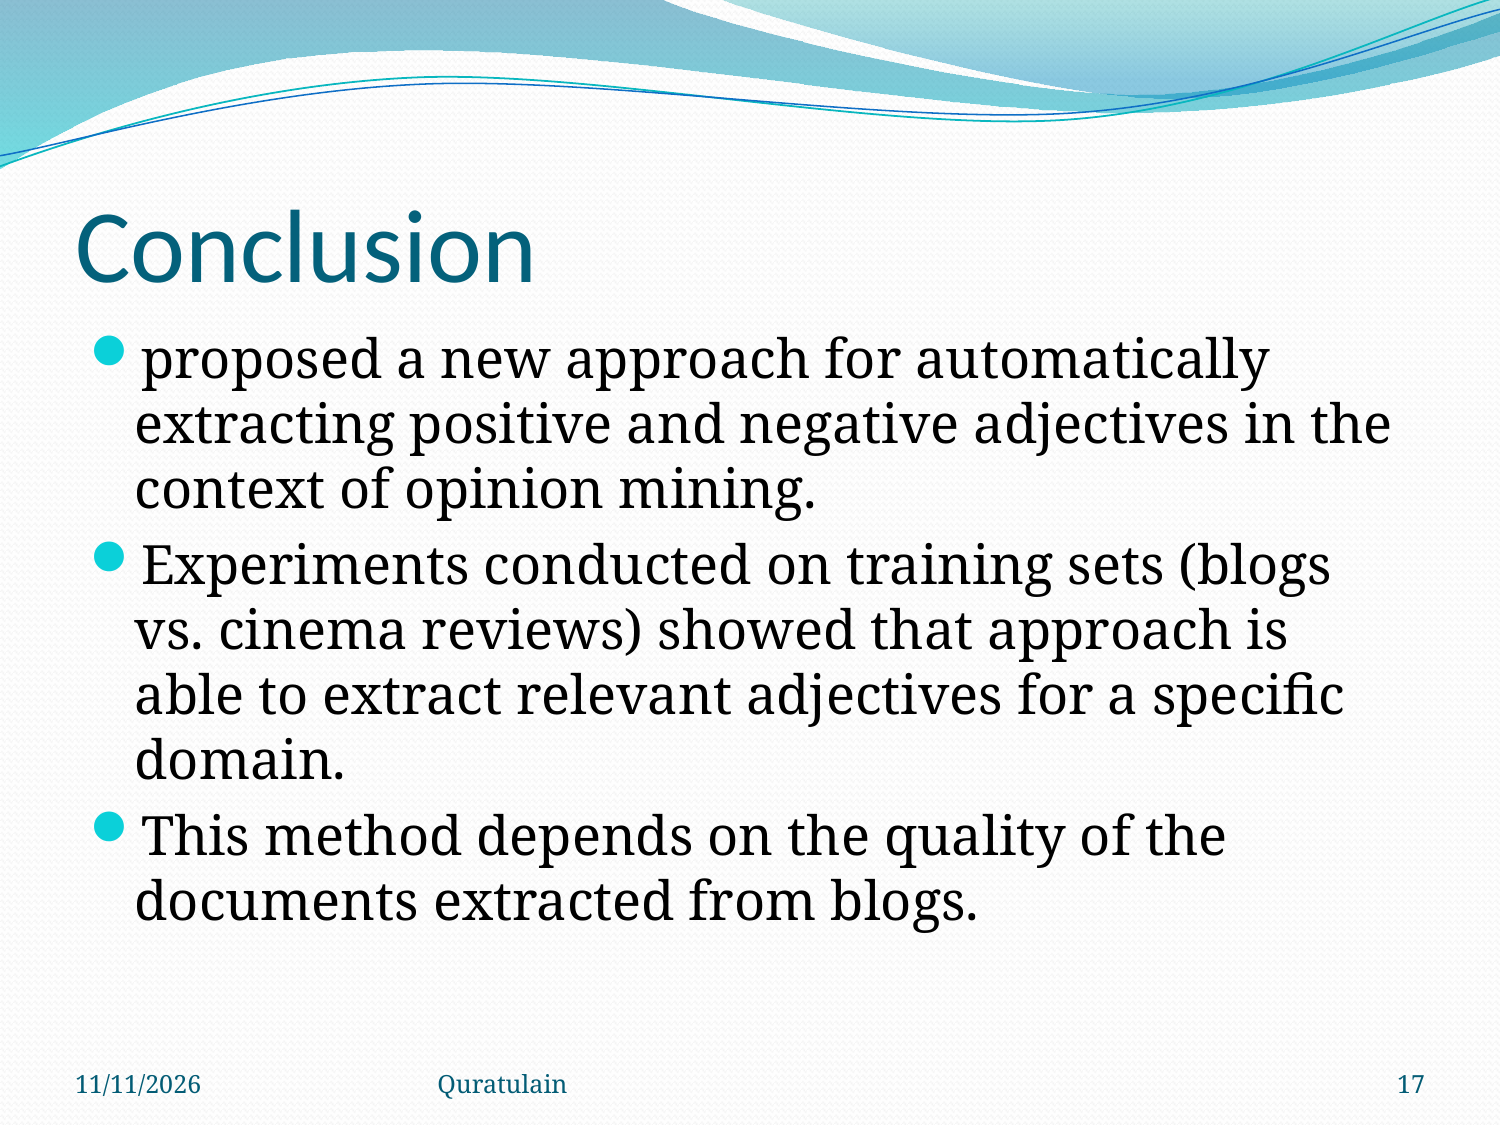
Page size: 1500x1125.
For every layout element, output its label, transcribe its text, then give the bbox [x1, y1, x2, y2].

footer Quratulain [437, 1042, 988, 1103]
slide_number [75, 1042, 425, 1103]
list proposed a new approach for automatically extracting positive and negative adjectives in the context of opinion mining. Experiments conducted on training sets (blogs vs. cinema reviews) showed that approach is able to extract relevant adjectives for a specific domain. This method depends on the quality of the documents extracted from blogs. [75, 317, 1425, 1038]
title Conclusion [75, 115, 1425, 303]
slide_number 17 [1299, 1042, 1425, 1103]
